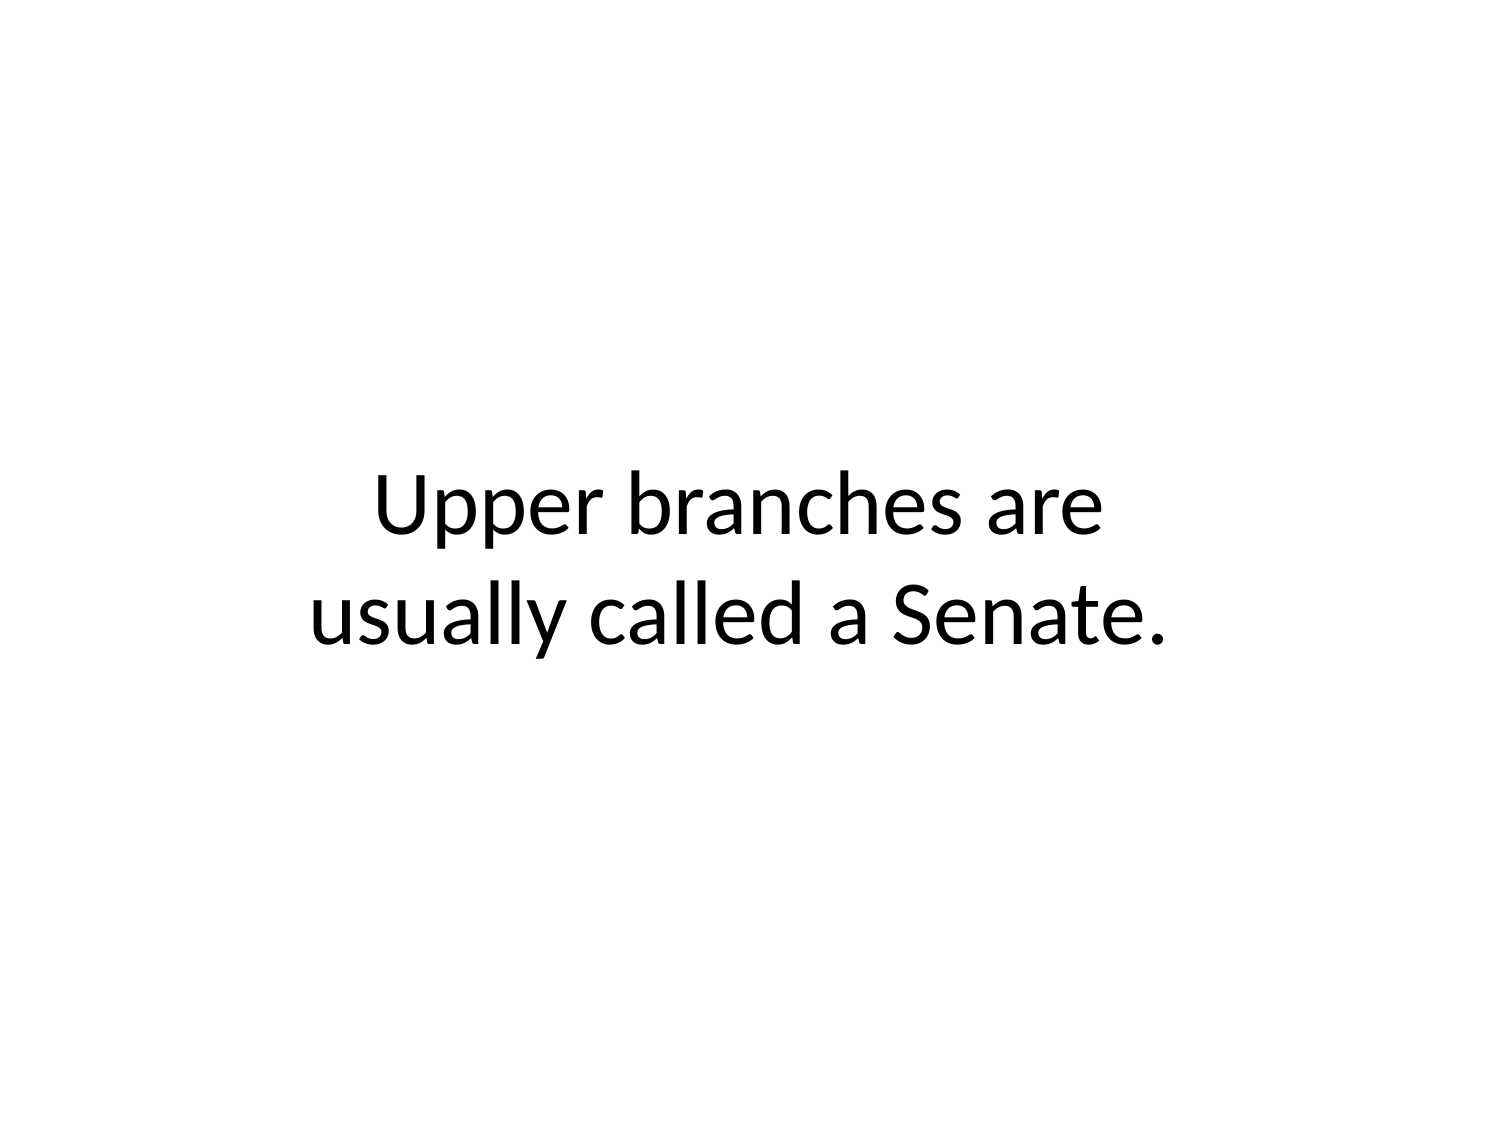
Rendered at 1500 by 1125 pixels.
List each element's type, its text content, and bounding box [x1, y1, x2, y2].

title Upper branches are usually called a Senate. [74, 49, 1426, 1056]
